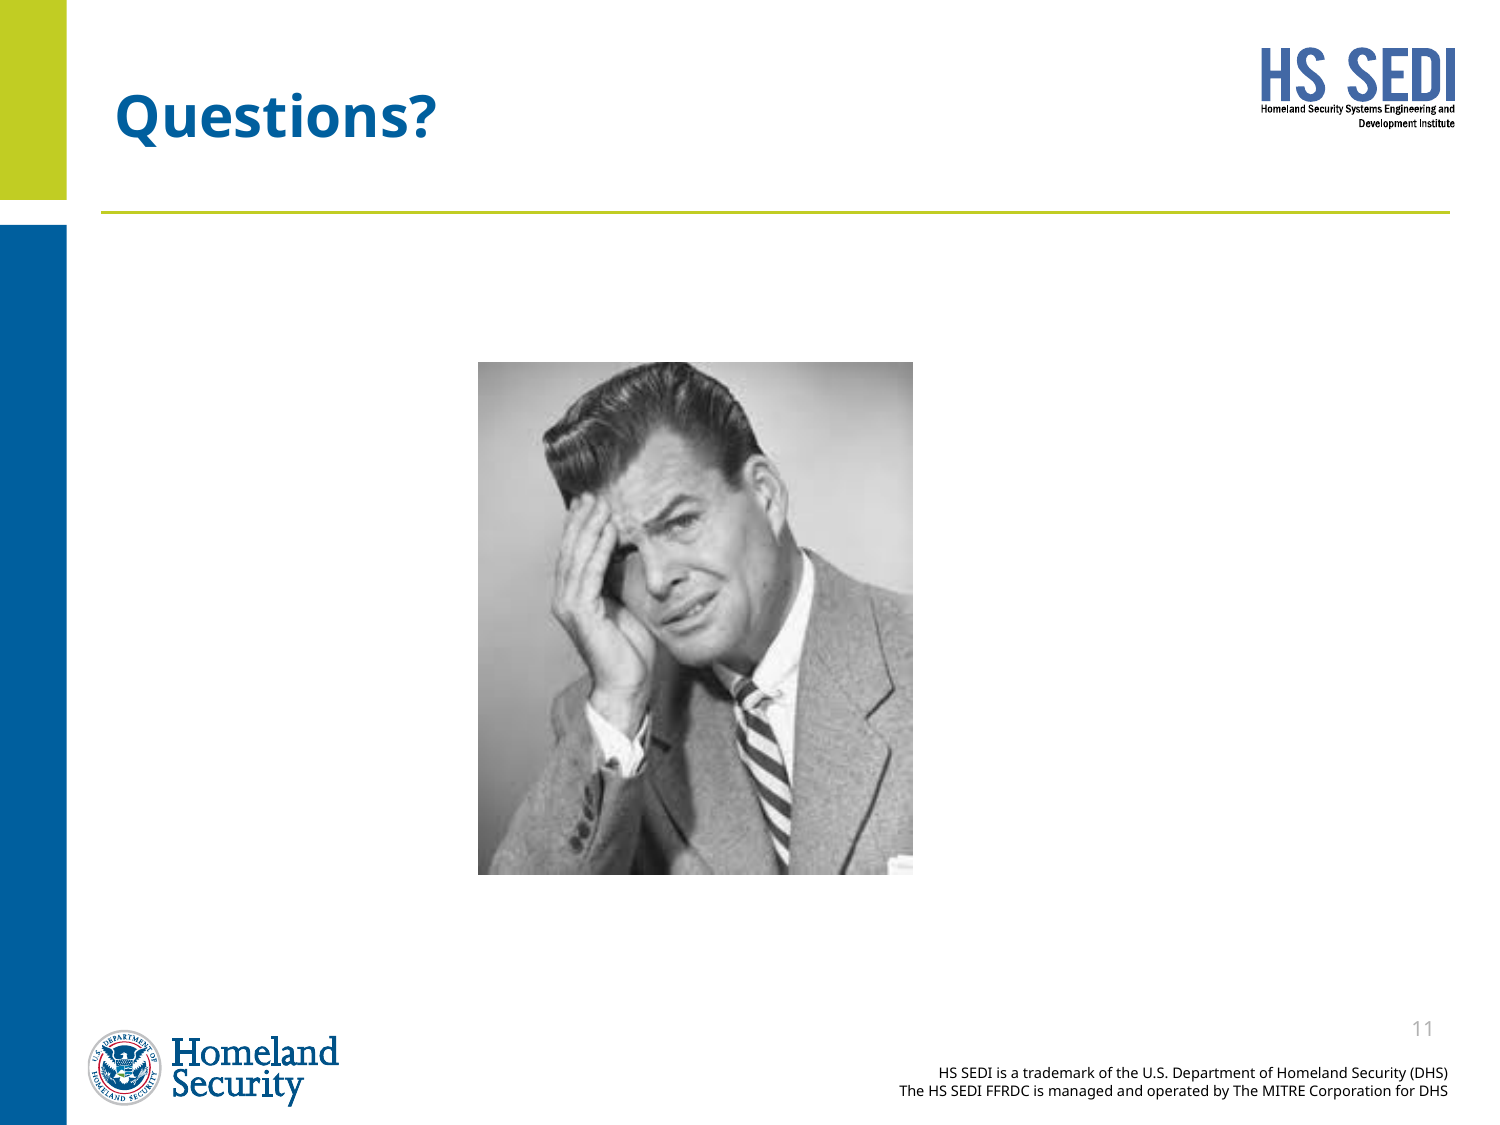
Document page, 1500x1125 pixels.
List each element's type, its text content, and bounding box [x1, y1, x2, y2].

title Questions? [99, 45, 1248, 188]
slide_number 11 [1368, 1021, 1450, 1052]
picture [477, 362, 913, 876]
